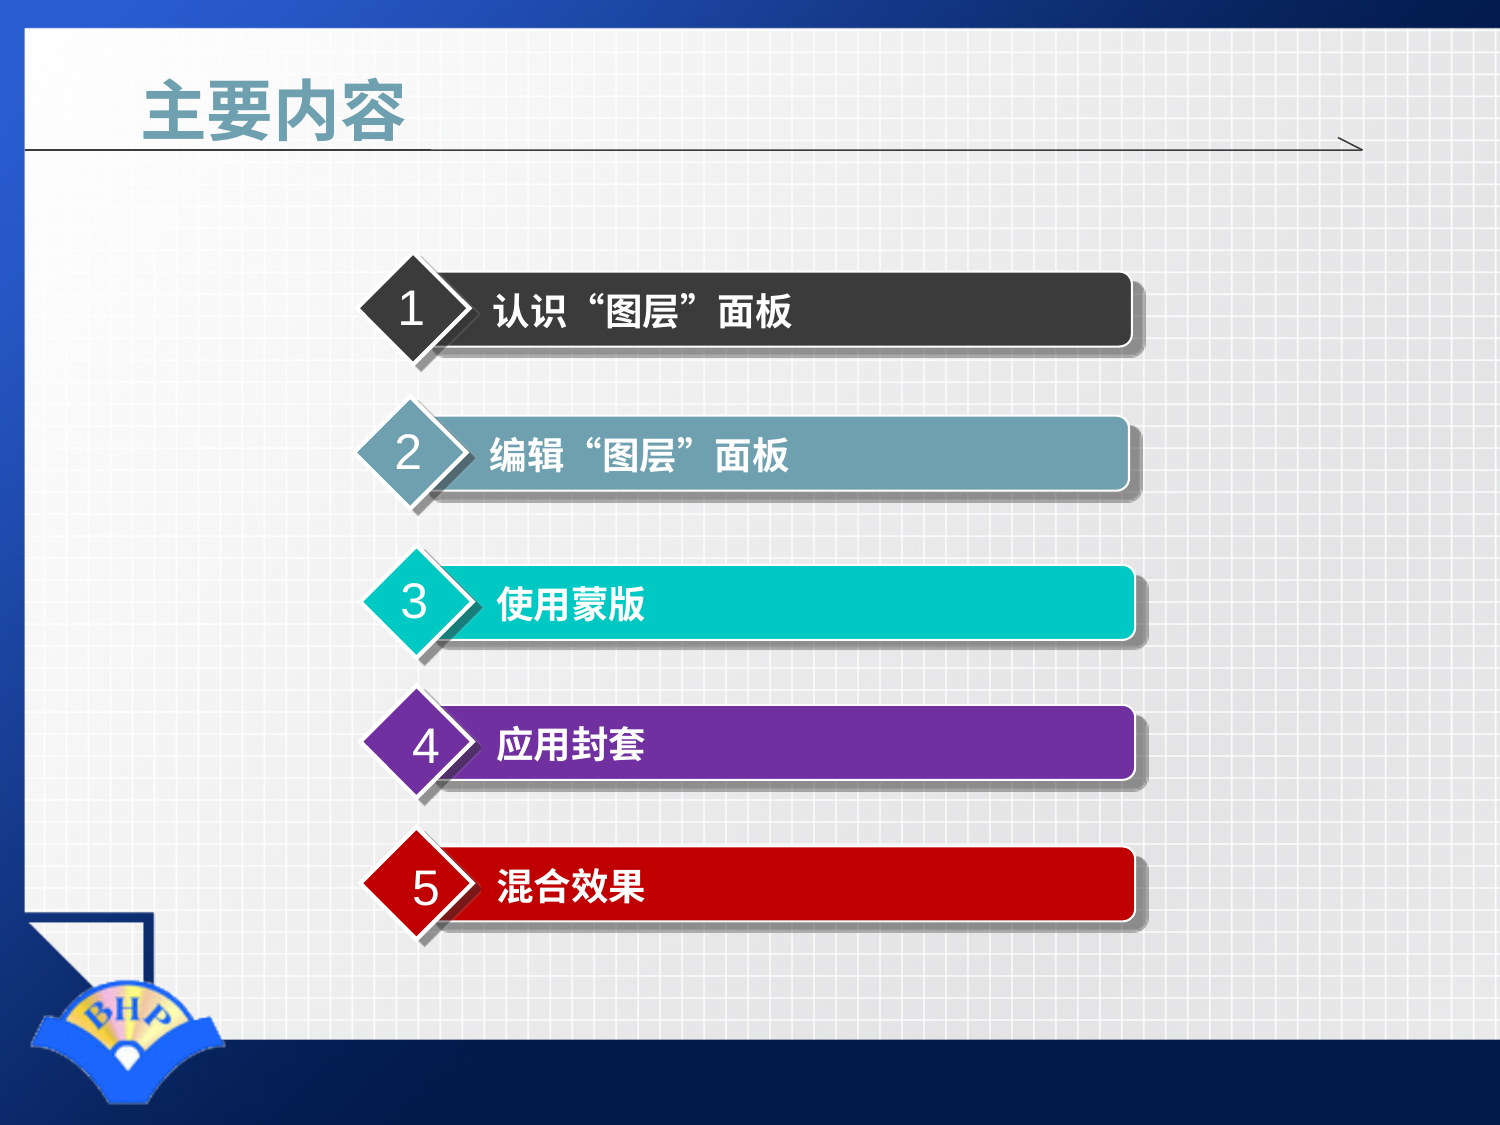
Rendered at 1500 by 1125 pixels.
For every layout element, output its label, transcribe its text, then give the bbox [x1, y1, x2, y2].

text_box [359, 685, 1136, 799]
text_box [359, 545, 1136, 659]
picture [0, 0, 1500, 1125]
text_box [359, 826, 1136, 940]
title 主要内容 [125, 62, 1388, 155]
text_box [353, 395, 1130, 509]
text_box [356, 251, 1133, 365]
